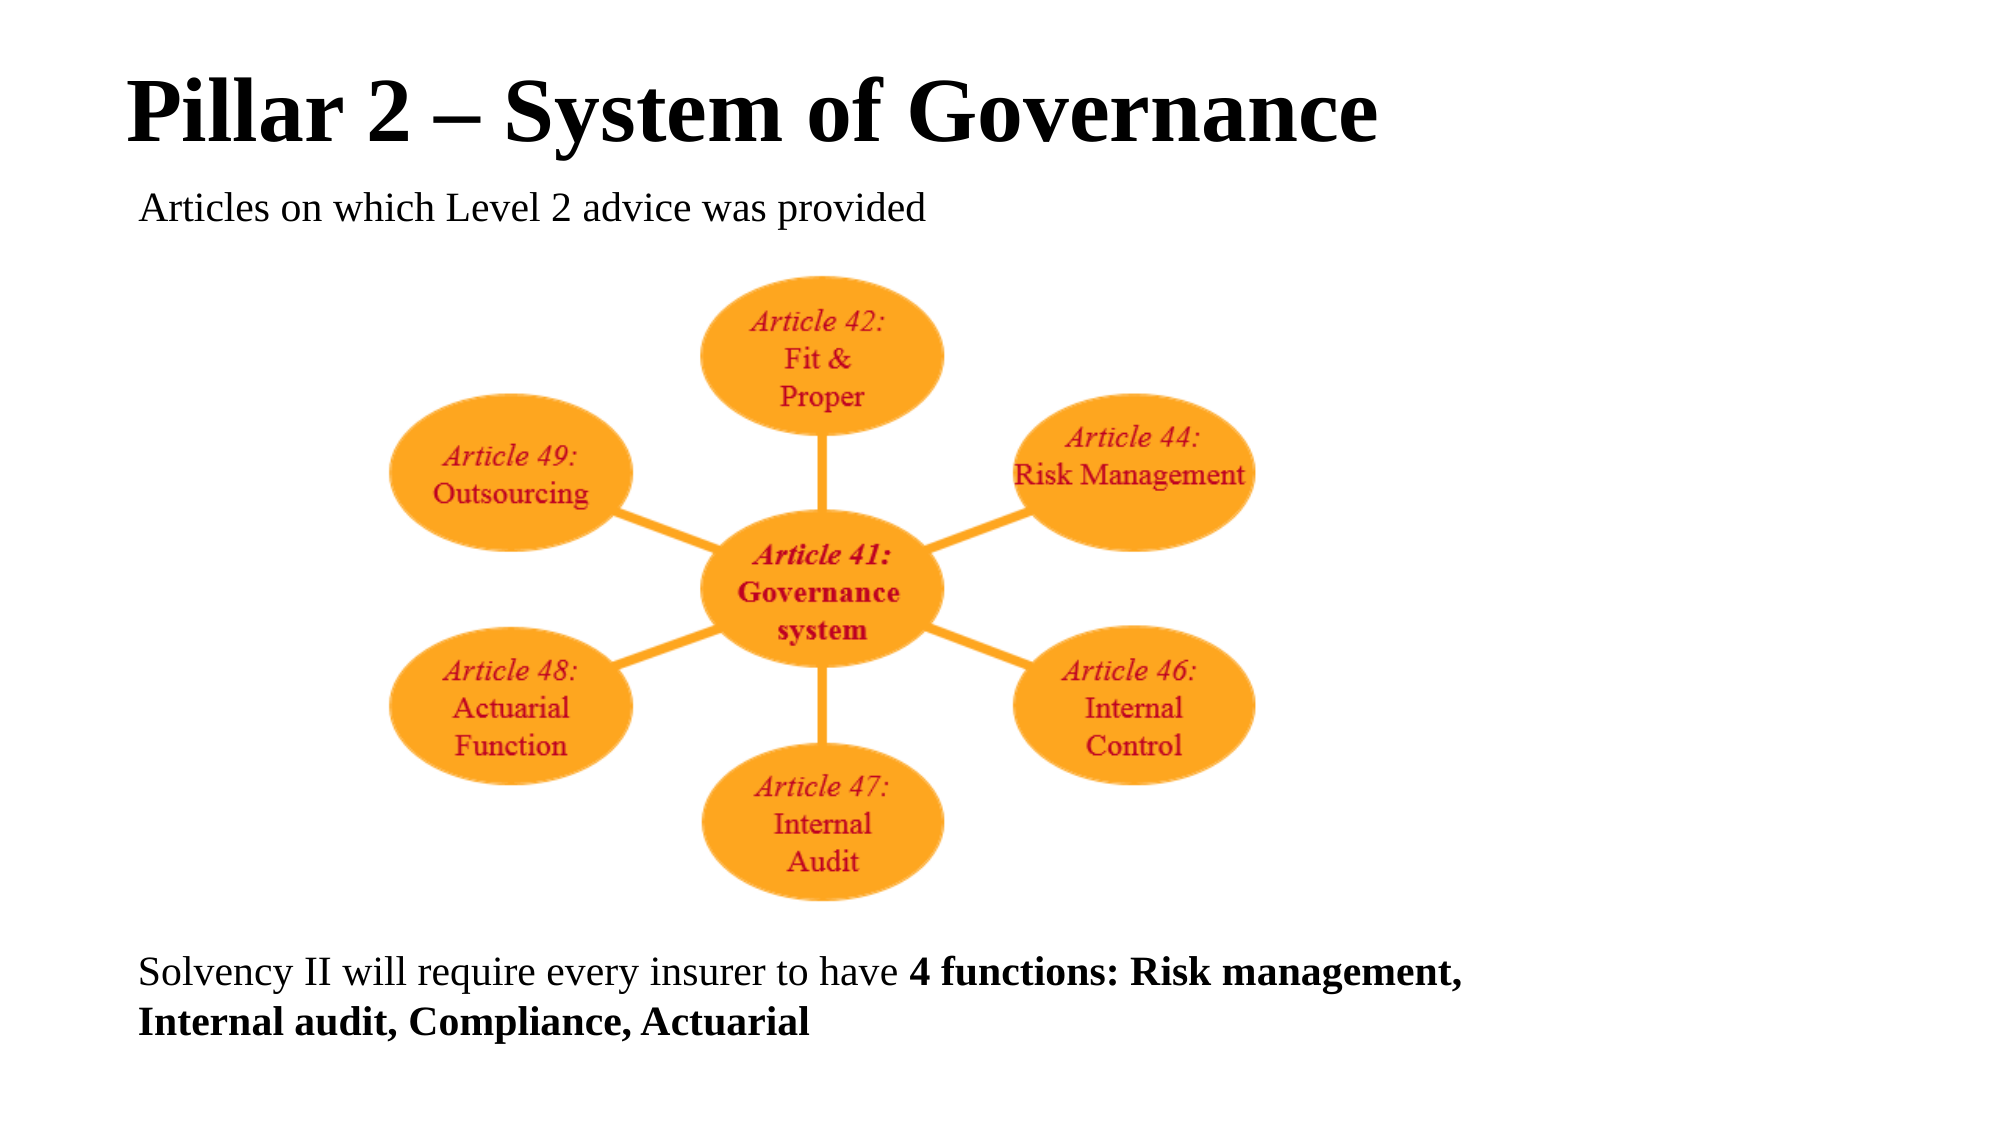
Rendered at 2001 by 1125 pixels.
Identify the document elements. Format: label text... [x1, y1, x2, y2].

text_box Solvency II will require every insurer to have 4 functions: Risk management, Internal audit, Compliance, Actuarial [123, 936, 1522, 1052]
picture [208, 256, 1473, 917]
title Pillar 2 – System of Governance [111, 45, 1522, 178]
list Articles on which Level 2 advice was provided [123, 177, 1534, 237]
